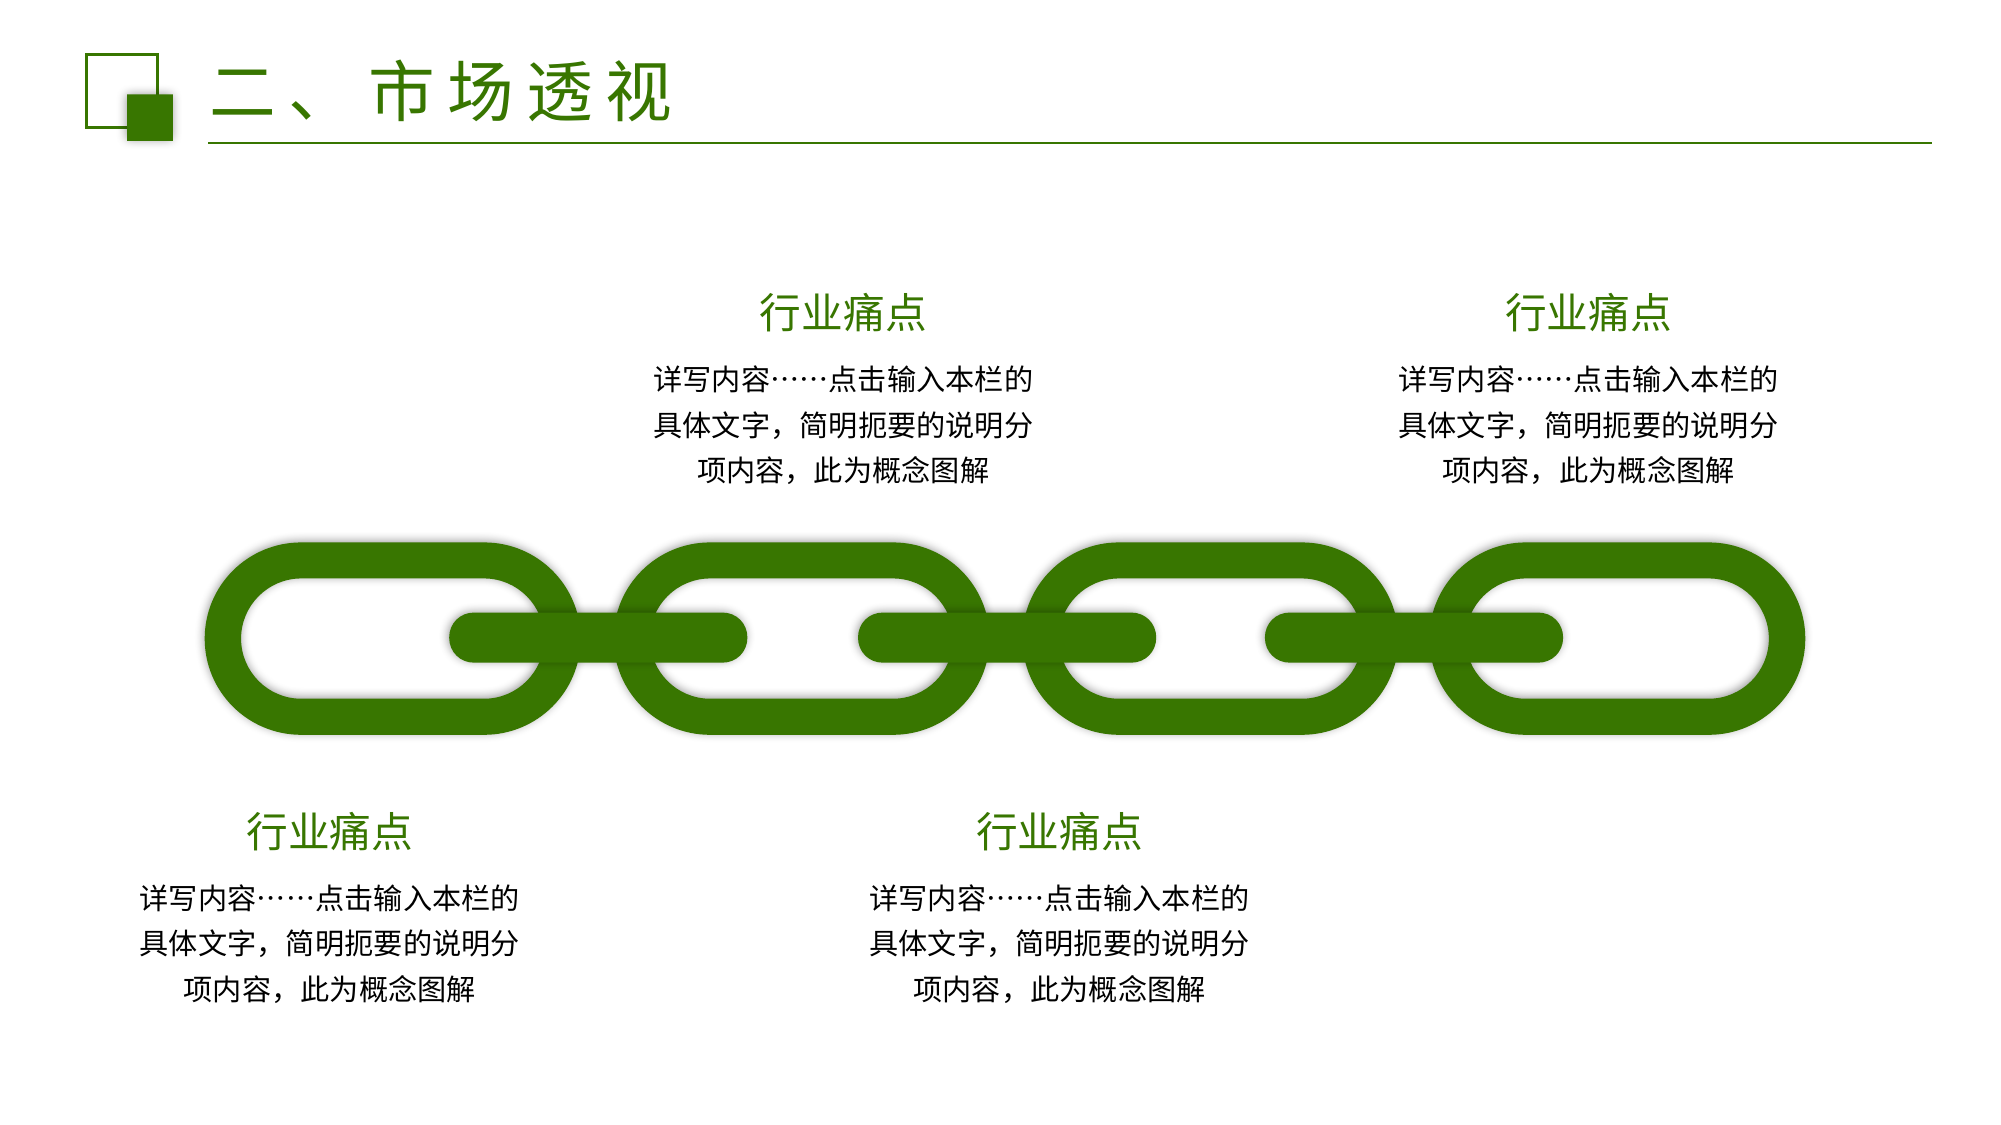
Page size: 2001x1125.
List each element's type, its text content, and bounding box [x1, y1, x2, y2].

text_box 二、市场透视 [198, 58, 1489, 131]
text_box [86, 54, 174, 141]
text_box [204, 542, 1806, 735]
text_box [113, 797, 547, 1016]
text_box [842, 797, 1277, 1016]
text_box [1371, 278, 1806, 497]
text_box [626, 278, 1061, 497]
